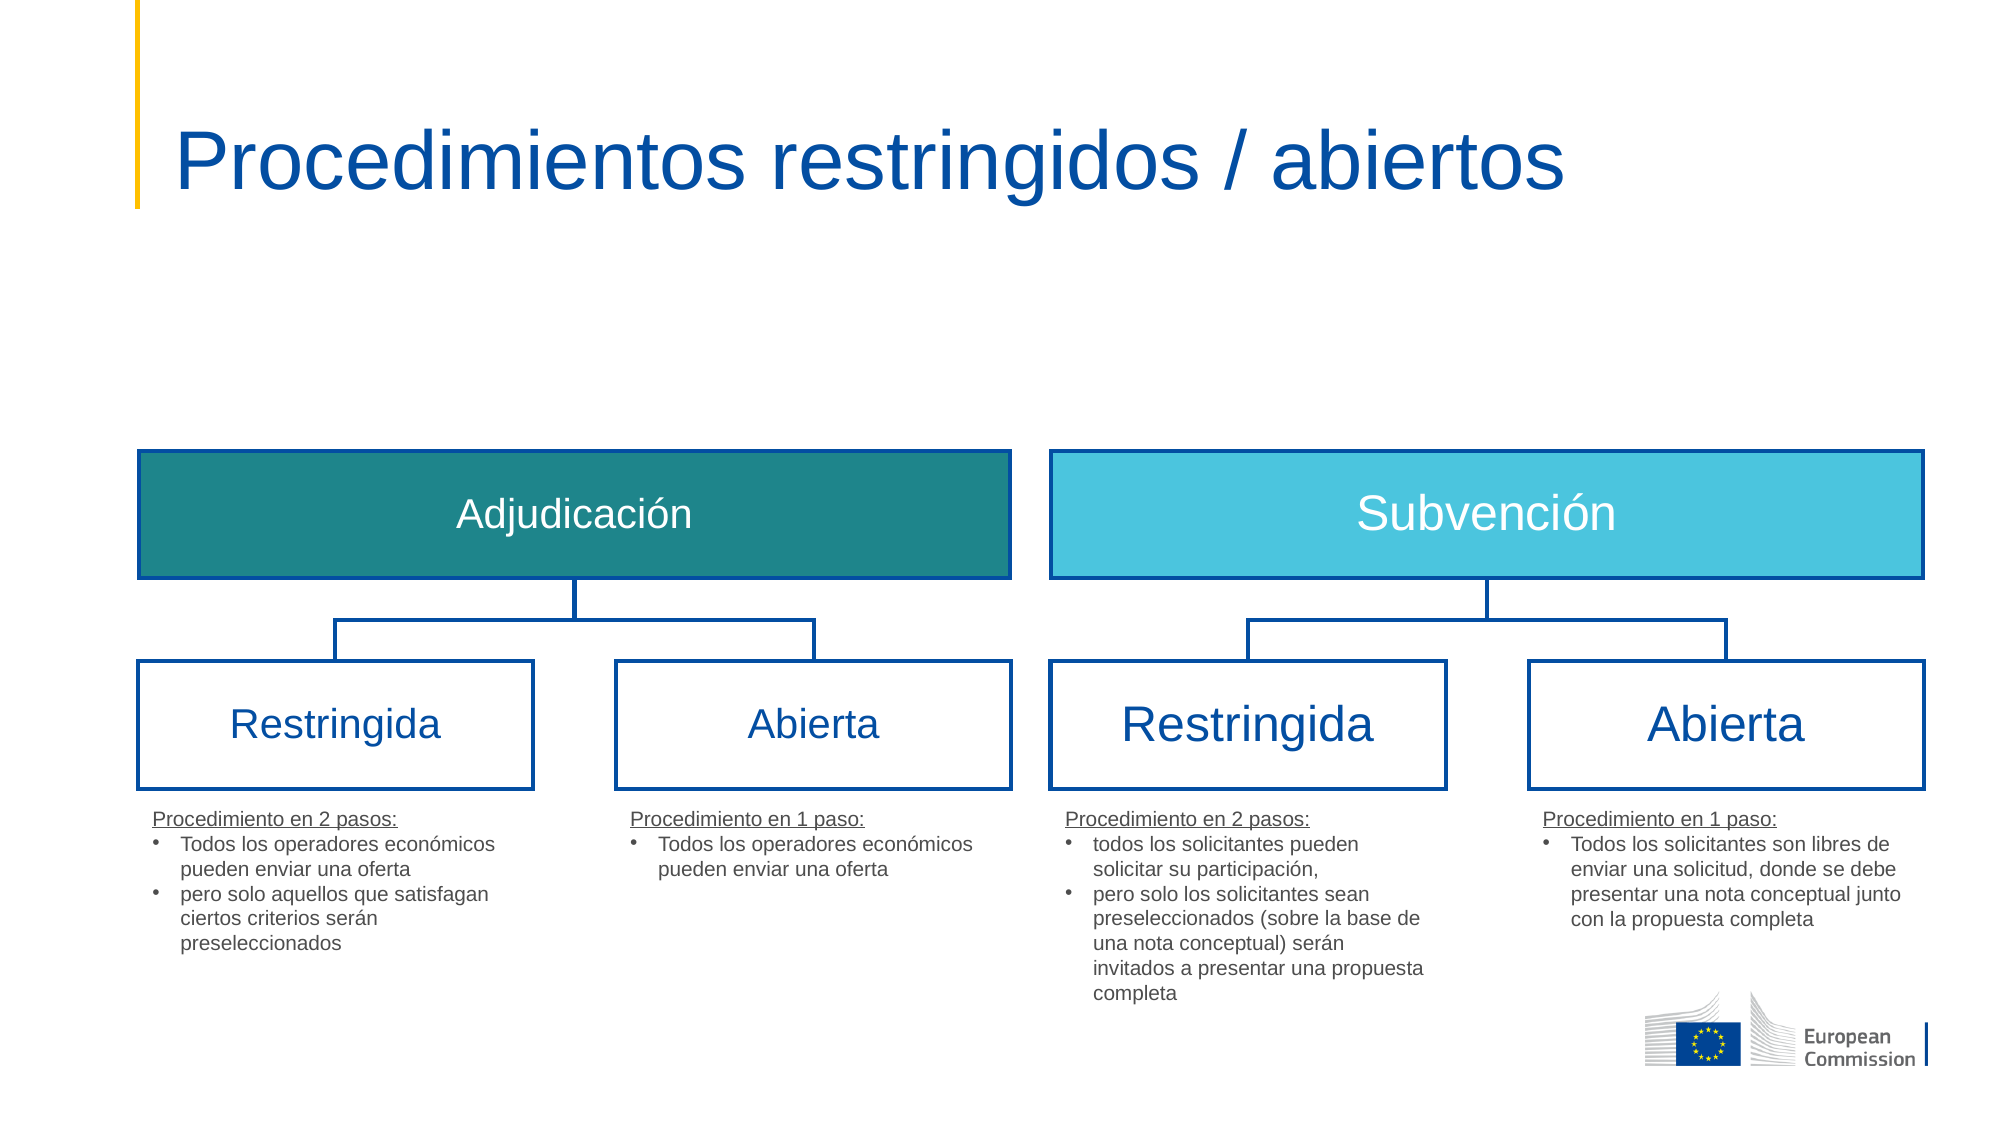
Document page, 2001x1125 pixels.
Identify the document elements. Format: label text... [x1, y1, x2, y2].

picture [1645, 991, 1928, 1066]
text_box Procedimiento en 2 pasos: Todos los operadores económicos pueden enviar una oferta pero solo aquellos que satisfagan ciertos criterios serán preseleccionados [137, 941, 530, 963]
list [1050, 299, 1925, 941]
title Procedimientos restringidos / abiertos [159, 79, 1885, 208]
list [137, 299, 1012, 941]
text_box Procedimiento en 2 pasos: todos los solicitantes pueden solicitar su participación, pero solo los solicitantes sean preseleccionados (sobre la base de una nota conceptual) serán invitados a presentar una propuesta completa [1050, 941, 1442, 1013]
